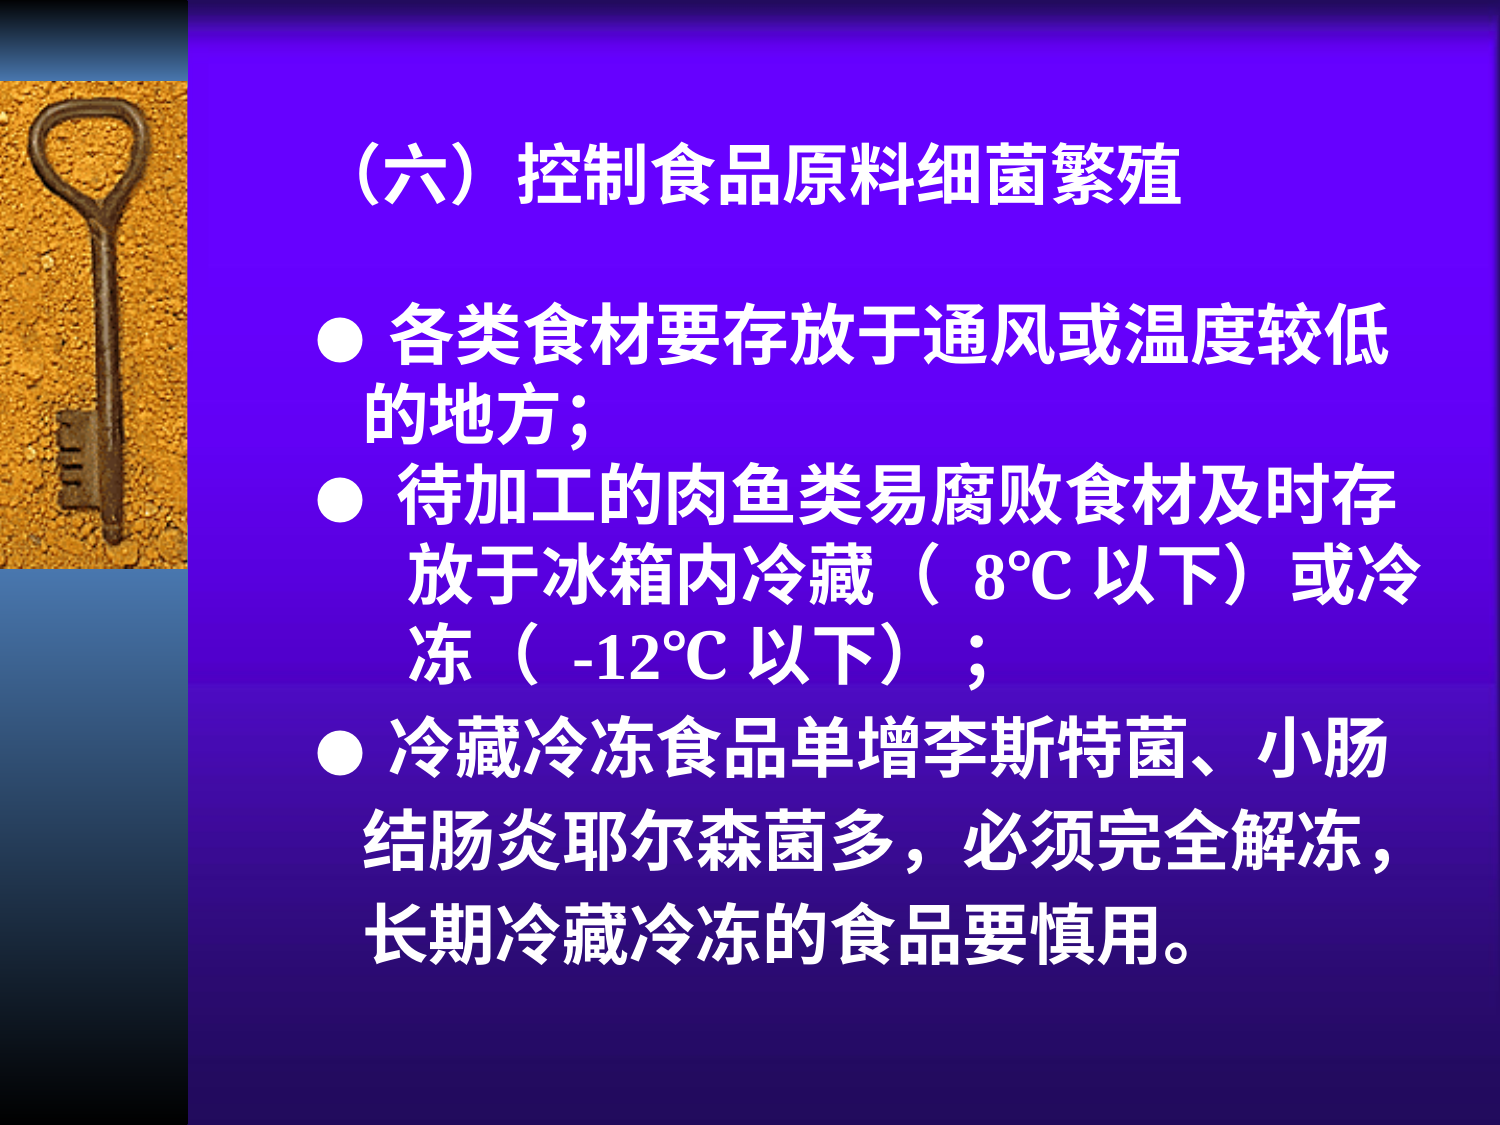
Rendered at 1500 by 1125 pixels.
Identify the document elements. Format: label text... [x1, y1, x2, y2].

picture [0, 0, 1500, 1125]
text_box （六）控制食品原料细菌繁殖 ● 各类食材要存放于通风或温度较低 的地方； ● 待加工的肉鱼类易腐败食材及时存 放于冰箱内冷藏（ 8℃以下）或冷 冻（ -12℃以下） ； ● 冷藏冷冻食品单增李斯特菌、小肠 结肠炎耶尔森菌多，必须完全解冻， 长期冷藏冷冻的食品要慎用。 [301, 125, 1471, 1060]
